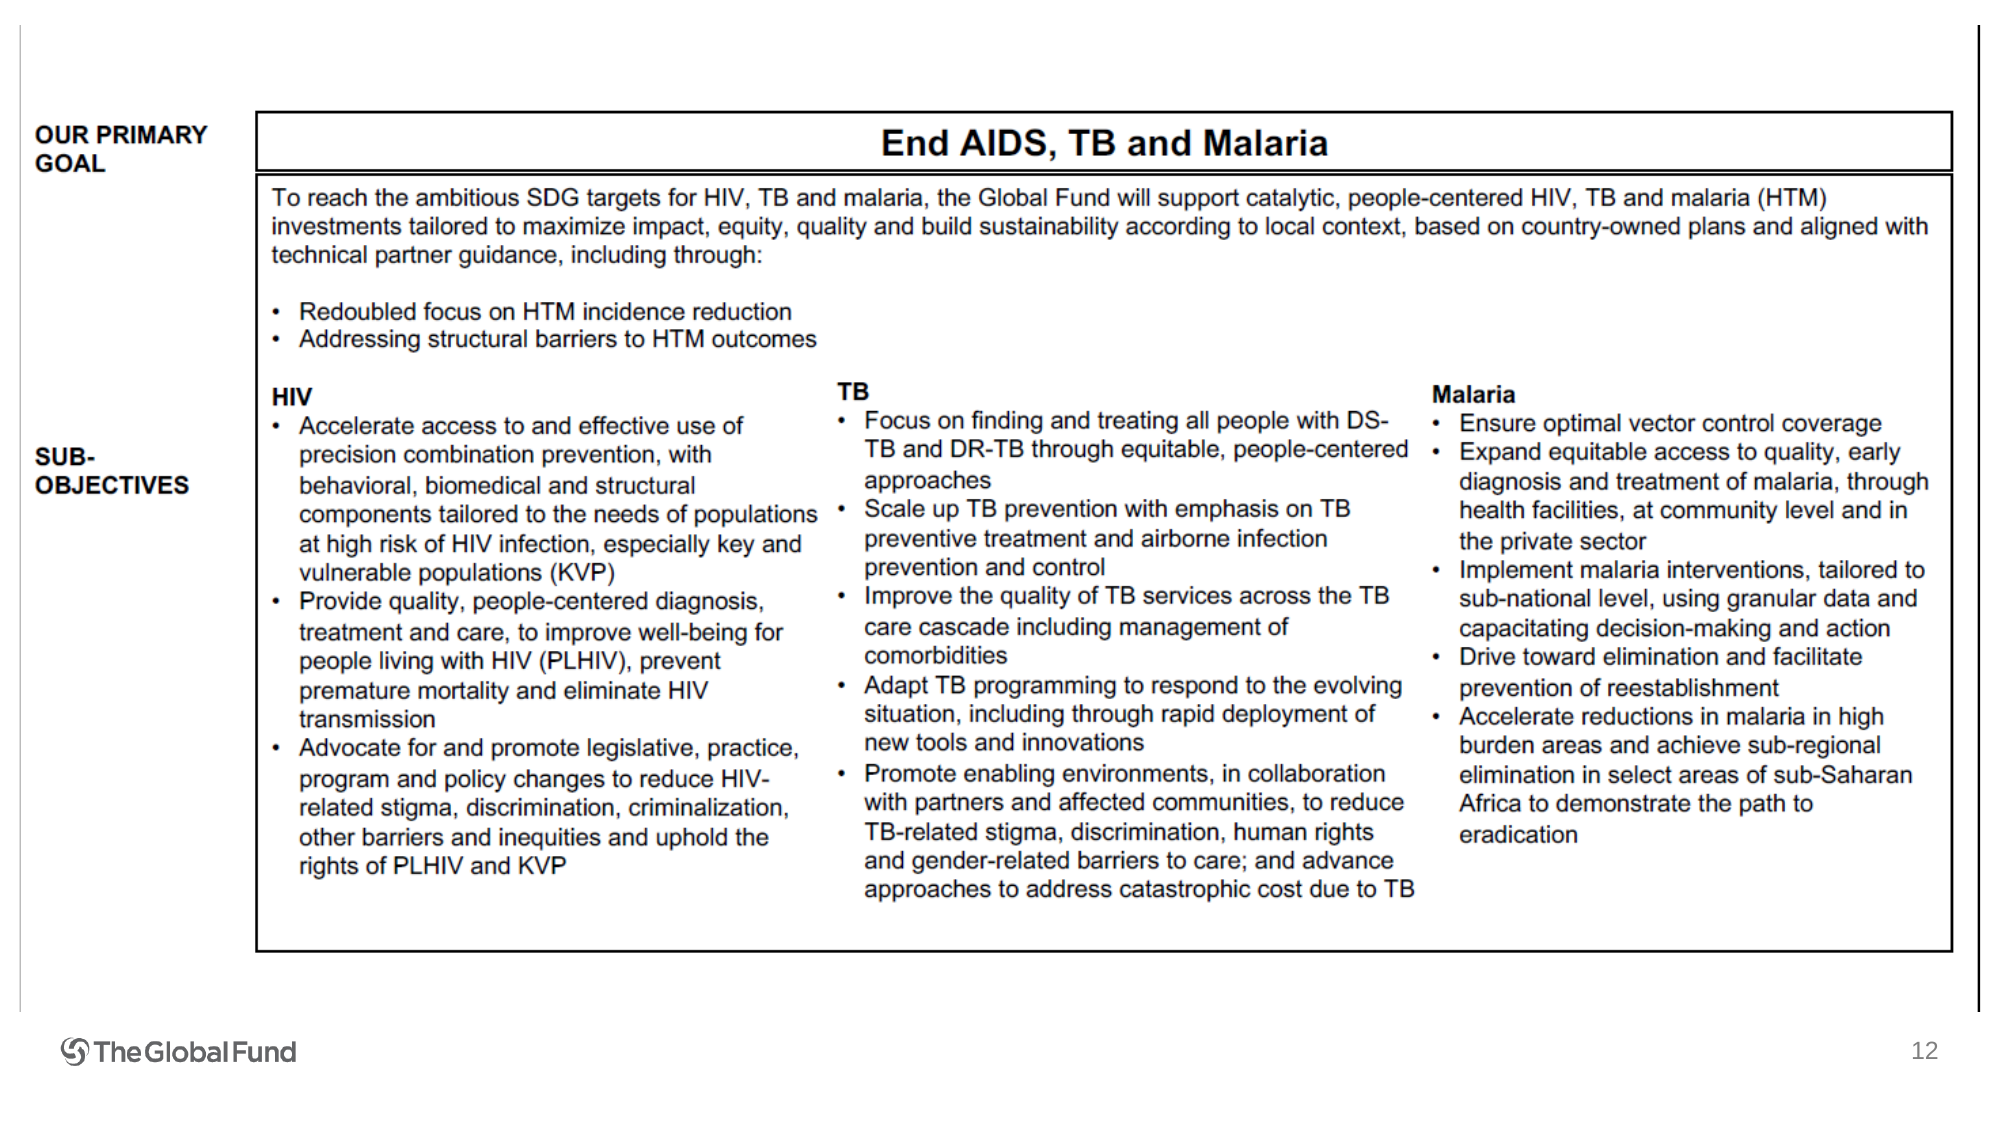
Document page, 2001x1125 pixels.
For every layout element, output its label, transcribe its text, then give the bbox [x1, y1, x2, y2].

picture [60, 1037, 296, 1066]
slide_number 12 [1862, 1016, 1939, 1065]
picture [19, 25, 1981, 1013]
